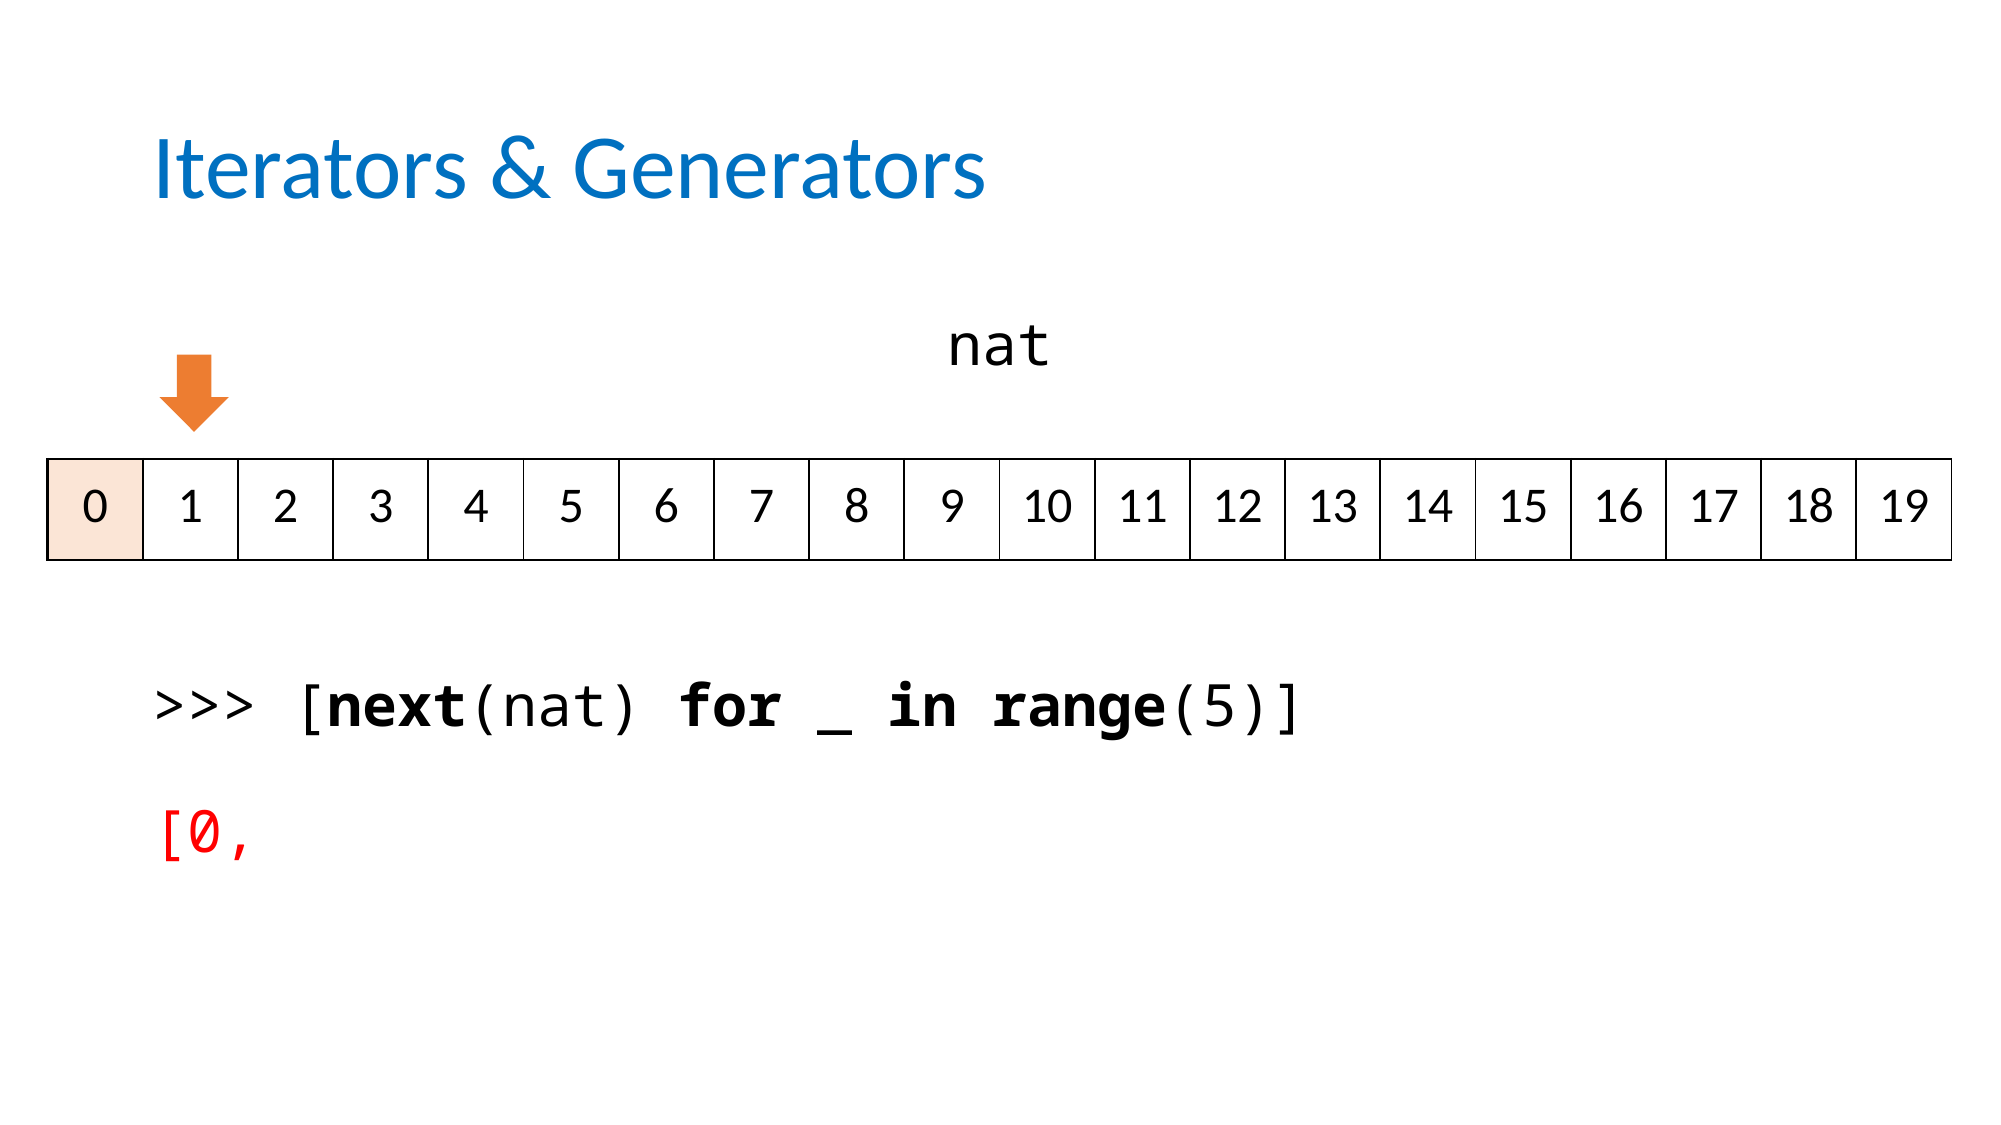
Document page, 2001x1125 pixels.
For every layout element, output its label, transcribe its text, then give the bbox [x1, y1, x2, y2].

table_header 3 [334, 460, 427, 559]
text_box nat [932, 300, 1068, 385]
table_header 15 [1476, 460, 1570, 559]
table_header 4 [429, 460, 523, 559]
text_box [159, 354, 229, 432]
text_box >>> [next(nat) for _ in range(5)] [0, [137, 625, 1863, 1066]
table_header 13 [1286, 460, 1379, 559]
table_header 2 [239, 460, 332, 559]
table_header 10 [1000, 460, 1094, 559]
table_header 8 [810, 460, 903, 559]
table_header 0 [49, 460, 142, 559]
title Iterators & Generators [137, 59, 1863, 278]
table_header 5 [524, 460, 618, 559]
table_header 1 [144, 460, 237, 559]
table_header 11 [1096, 460, 1189, 559]
table_header 16 [1572, 460, 1665, 559]
table_header 7 [715, 460, 808, 559]
table_header 19 [1857, 460, 1951, 559]
table_header 14 [1381, 460, 1475, 559]
table_header 9 [905, 460, 999, 559]
table_header 17 [1667, 460, 1760, 559]
table_header 6 [620, 460, 713, 559]
table_header 18 [1762, 460, 1855, 559]
table_header 12 [1191, 460, 1284, 559]
